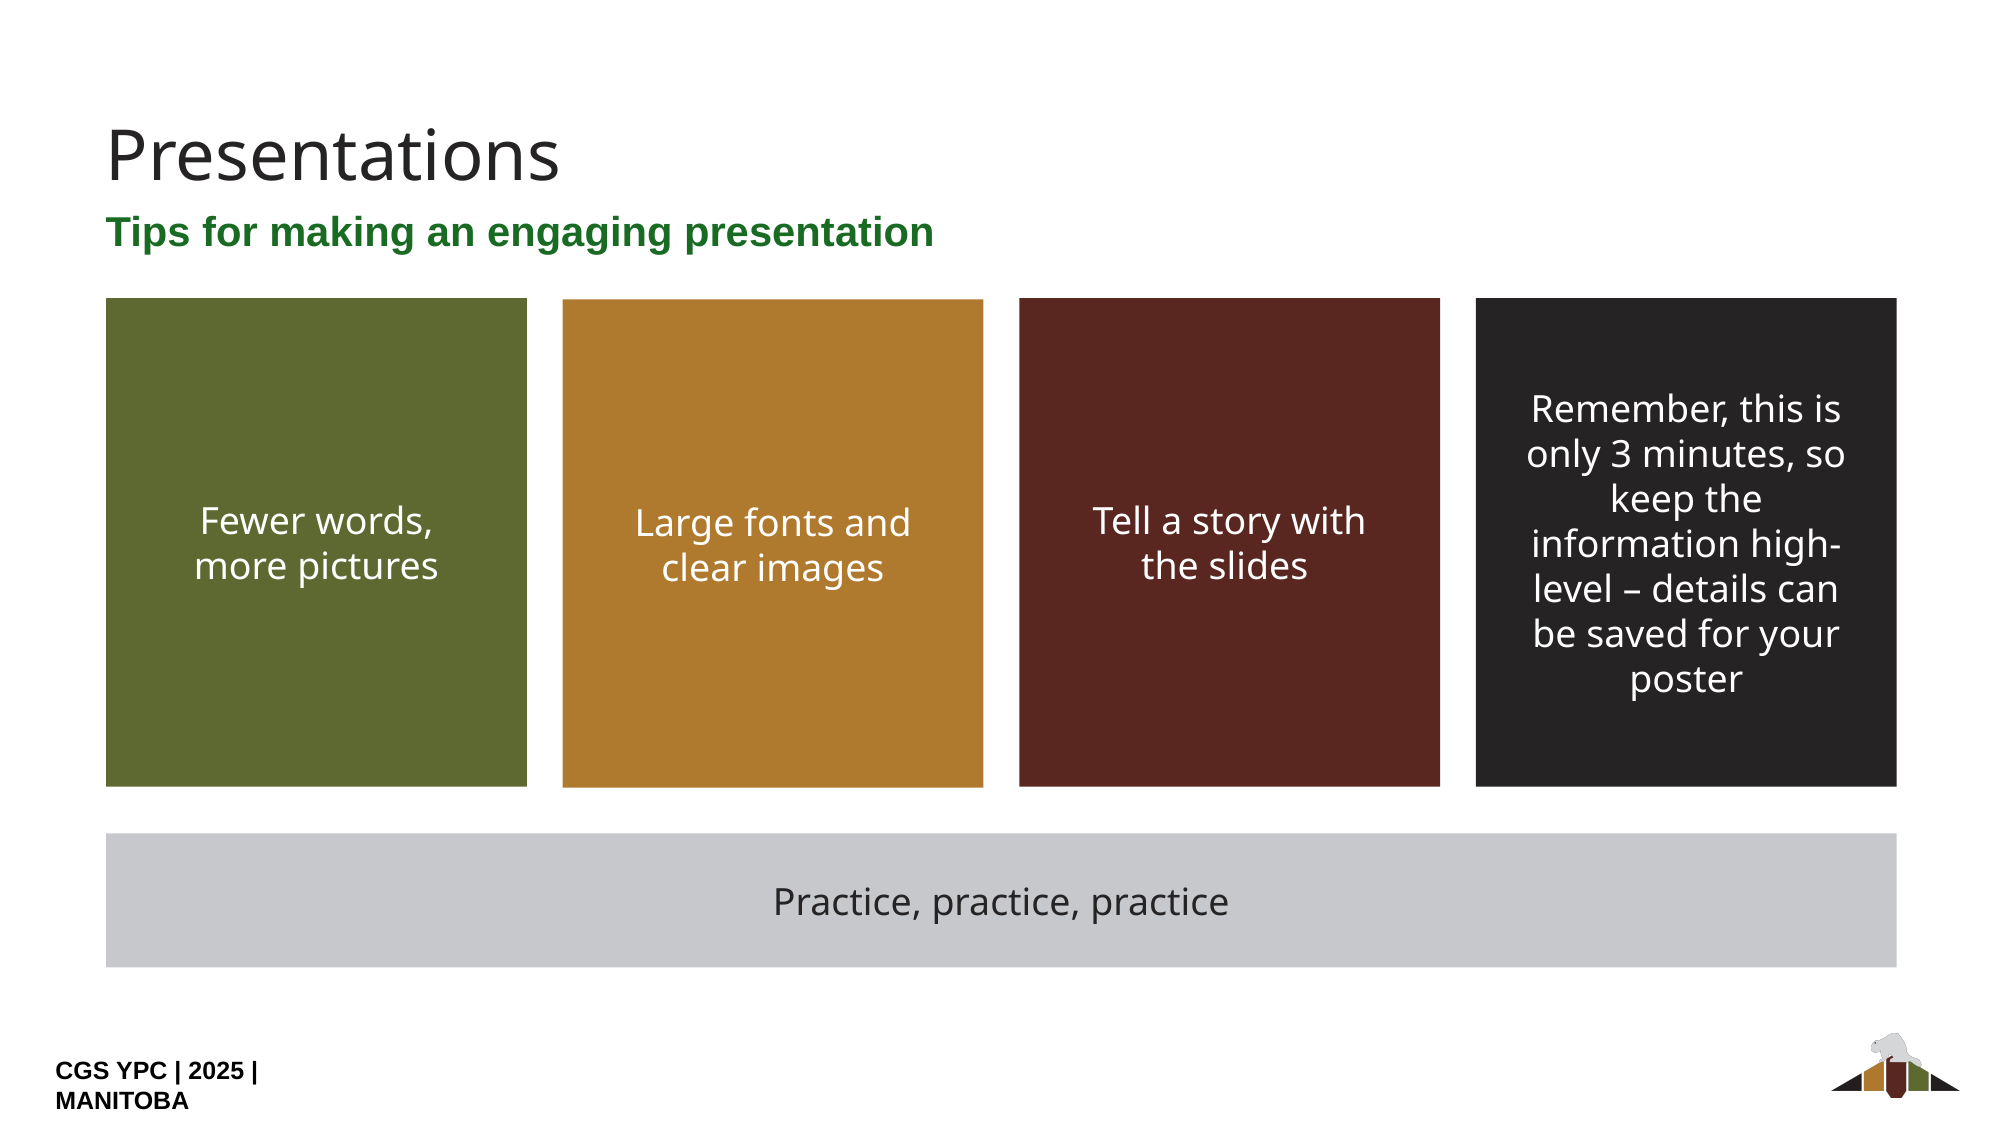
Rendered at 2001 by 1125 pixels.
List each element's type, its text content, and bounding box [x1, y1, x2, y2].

text_box Practice, practice, practice [106, 833, 1897, 968]
text_box Remember, this is only 3 minutes, so keep the information high-level – details can be saved for your poster [1475, 298, 1897, 787]
text_box Tell a story with the slides [1019, 298, 1441, 787]
title Presentations [90, 118, 1910, 197]
picture [1831, 1033, 1960, 1098]
text_box Fewer words, more pictures [106, 298, 527, 787]
list Tips for making an engaging presentation [90, 197, 1910, 252]
text_box Large fonts and clear images [562, 299, 984, 788]
